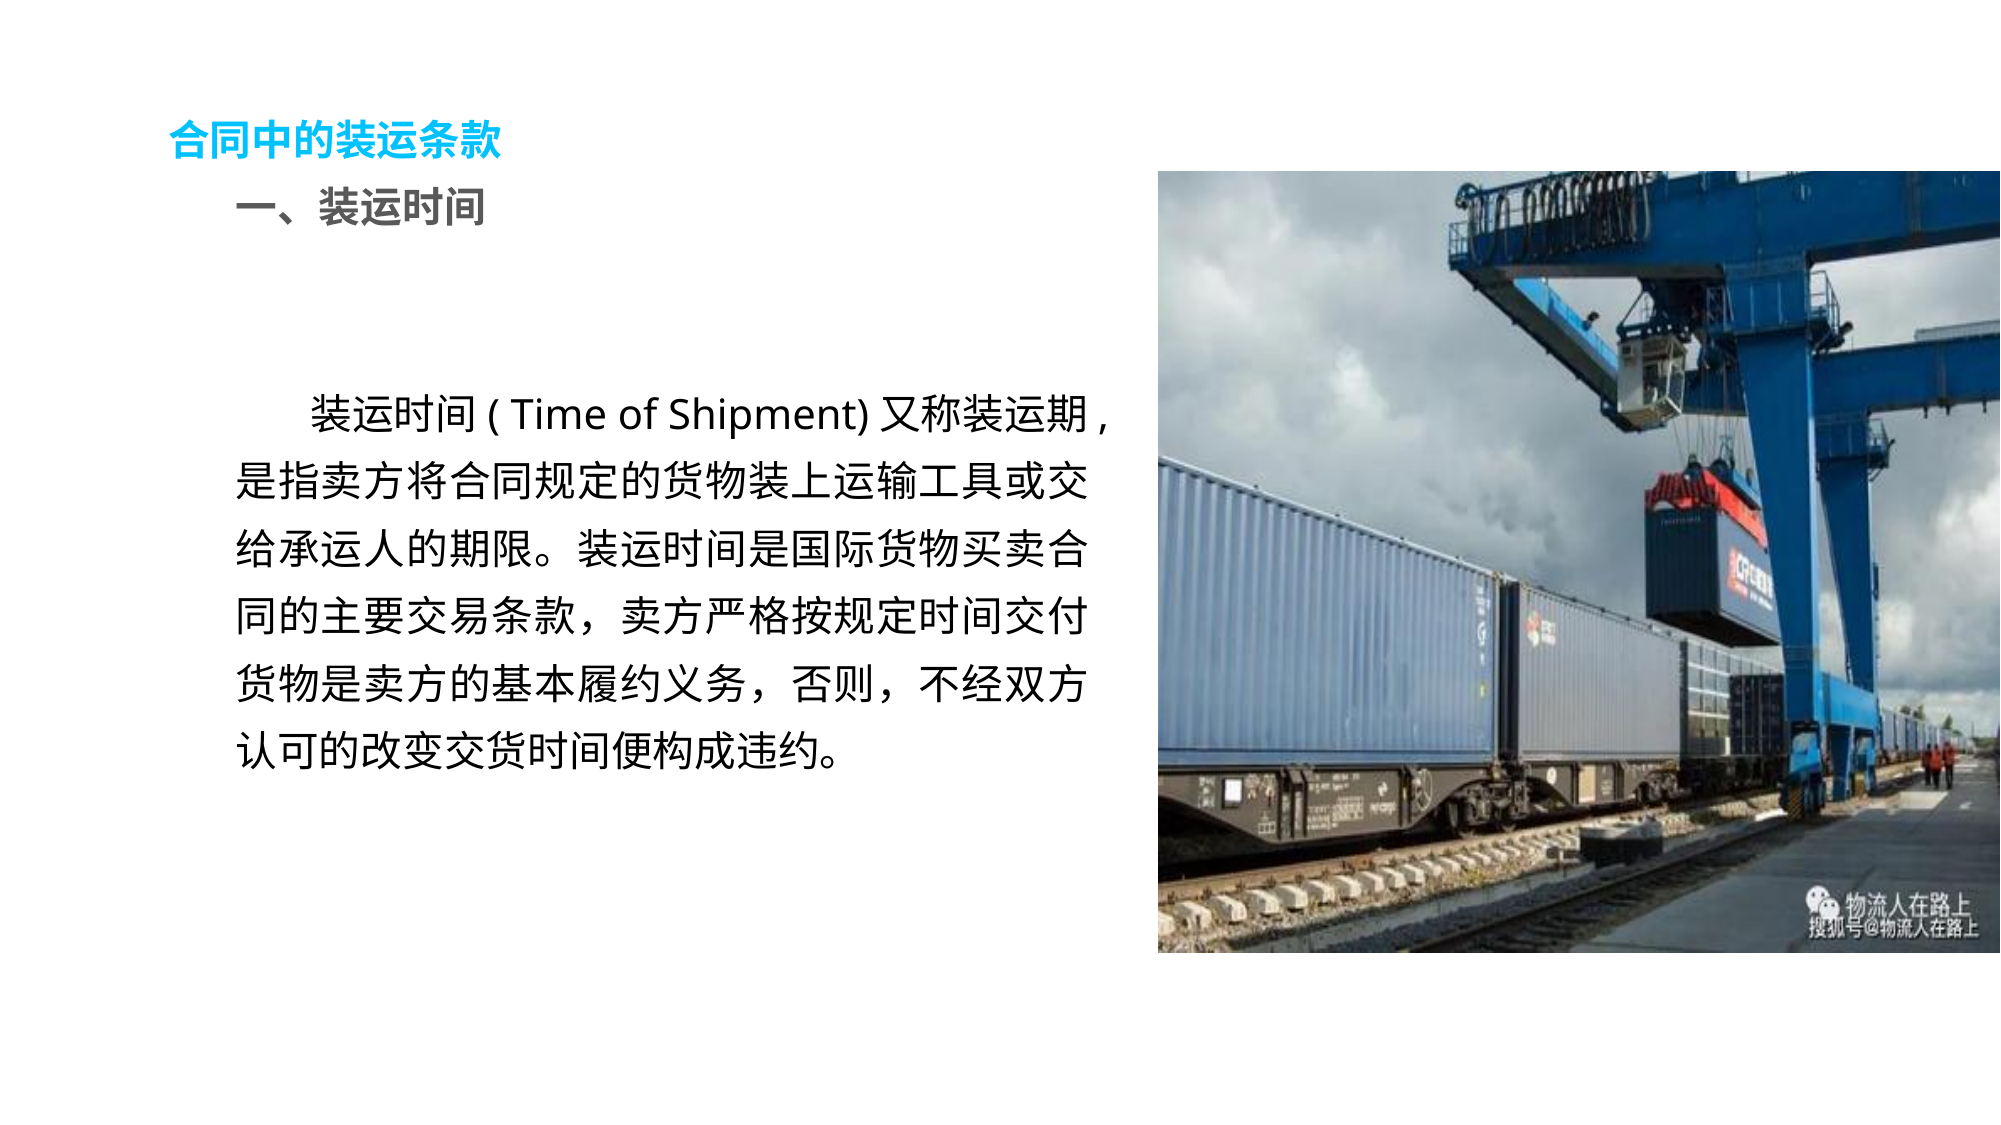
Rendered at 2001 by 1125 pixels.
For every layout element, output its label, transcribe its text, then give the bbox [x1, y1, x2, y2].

text_box 装运时间( Time of Shipment)又称装运期,是指卖方将合同规定的货物装上运输工具或交给承运人的期限。装运时间是国际货物买卖合同的主要交易条款，卖方严格按规定时间交付货物是卖方的基本履约义务，否则，不经双方认可的改变交货时间便构成违约。 [220, 362, 1104, 783]
text_box 一、装运时间 [220, 173, 1104, 239]
text_box 合同中的装运条款 [153, 106, 860, 172]
picture [1158, 171, 2000, 954]
